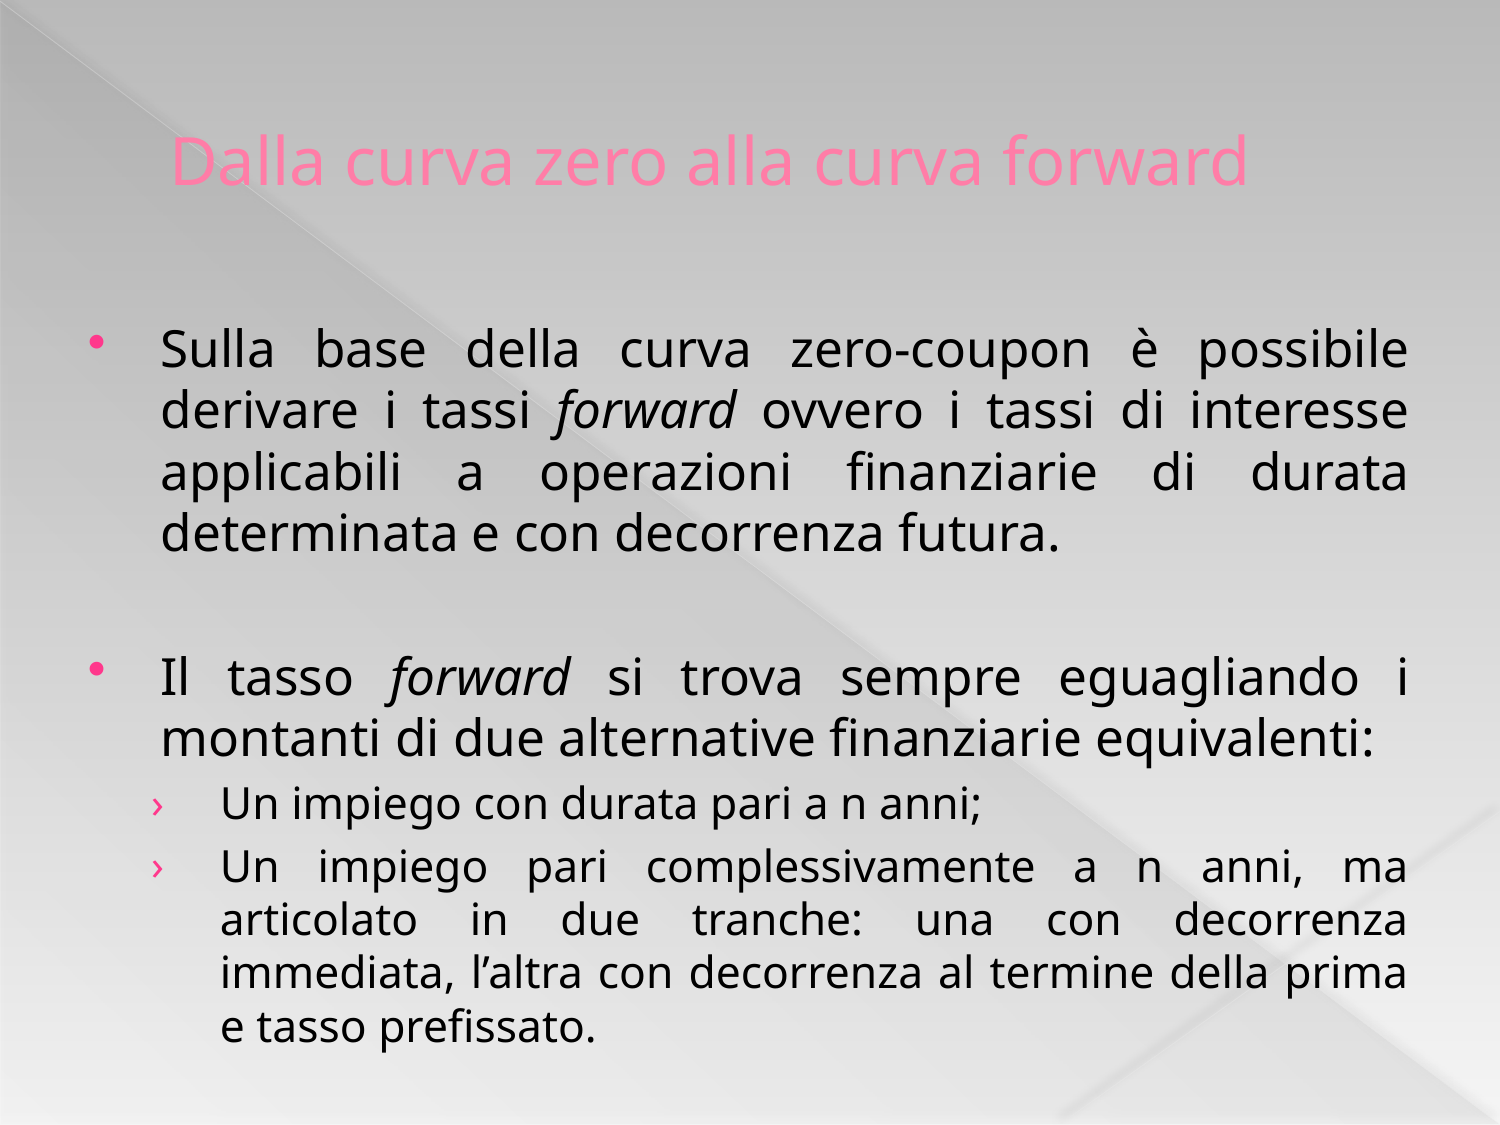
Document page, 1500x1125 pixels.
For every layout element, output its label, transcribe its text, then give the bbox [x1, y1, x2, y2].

list Sulla base della curva zero-coupon è possibile derivare i tassi forward ovvero i tassi di interesse applicabili a operazioni finanziarie di durata determinata e con decorrenza futura. Il tasso forward si trova sempre eguagliando i montanti di due alternative finanziarie equivalenti: Un impiego con durata pari a n anni; Un impiego pari complessivamente a n anni, ma articolato in due tranche: una con decorrenza immediata, l’altra con decorrenza al termine della prima e tasso prefissato. [75, 308, 1425, 1059]
title Dalla curva zero alla curva forward [75, 43, 1425, 274]
